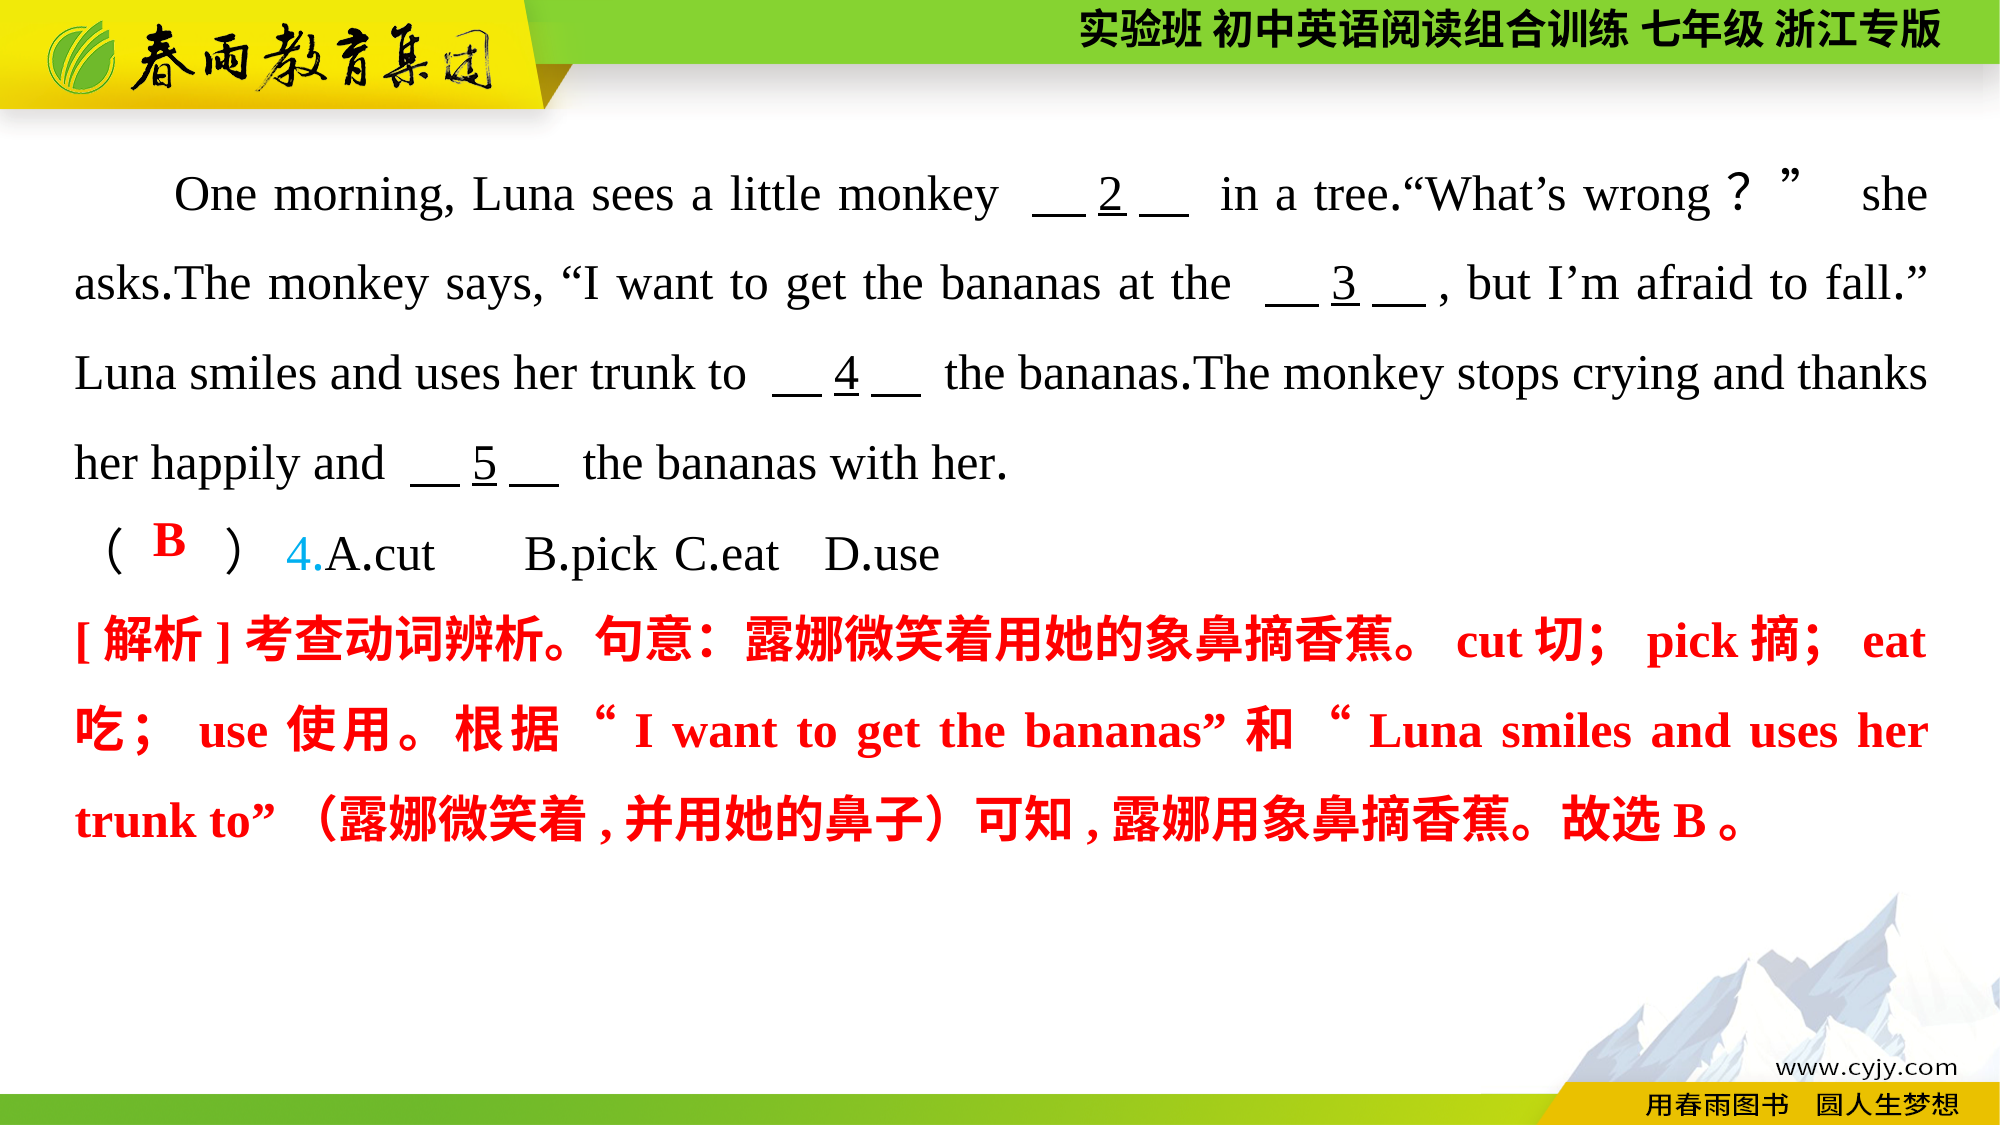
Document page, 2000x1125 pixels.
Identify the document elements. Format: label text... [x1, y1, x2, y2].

text_box B [138, 498, 202, 569]
text_box [解析]考查动词辨析。句意：露娜微笑着用她的象鼻摘香蕉。cut切；pick摘；eat吃；use使用。根据“I want to get the bananas”和“Luna smiles and uses her trunk to”（露娜微笑着,并用她的鼻子）可知,露娜用象鼻摘香蕉。故选B。 [59, 569, 1944, 855]
list One morning, Luna sees a little monkey 2 in a tree.“What’s wrong？” she asks.The monkey says, “I want to get the bananas at the 3 , but I’m afraid to fall.” Luna smiles and uses her trunk to 4 the bananas.The monkey stops crying and thanks her happily and 5 the bananas with her. （ ）4.A.cut B.pick C.eat D.use [59, 122, 1944, 569]
picture [0, 0, 2000, 1125]
